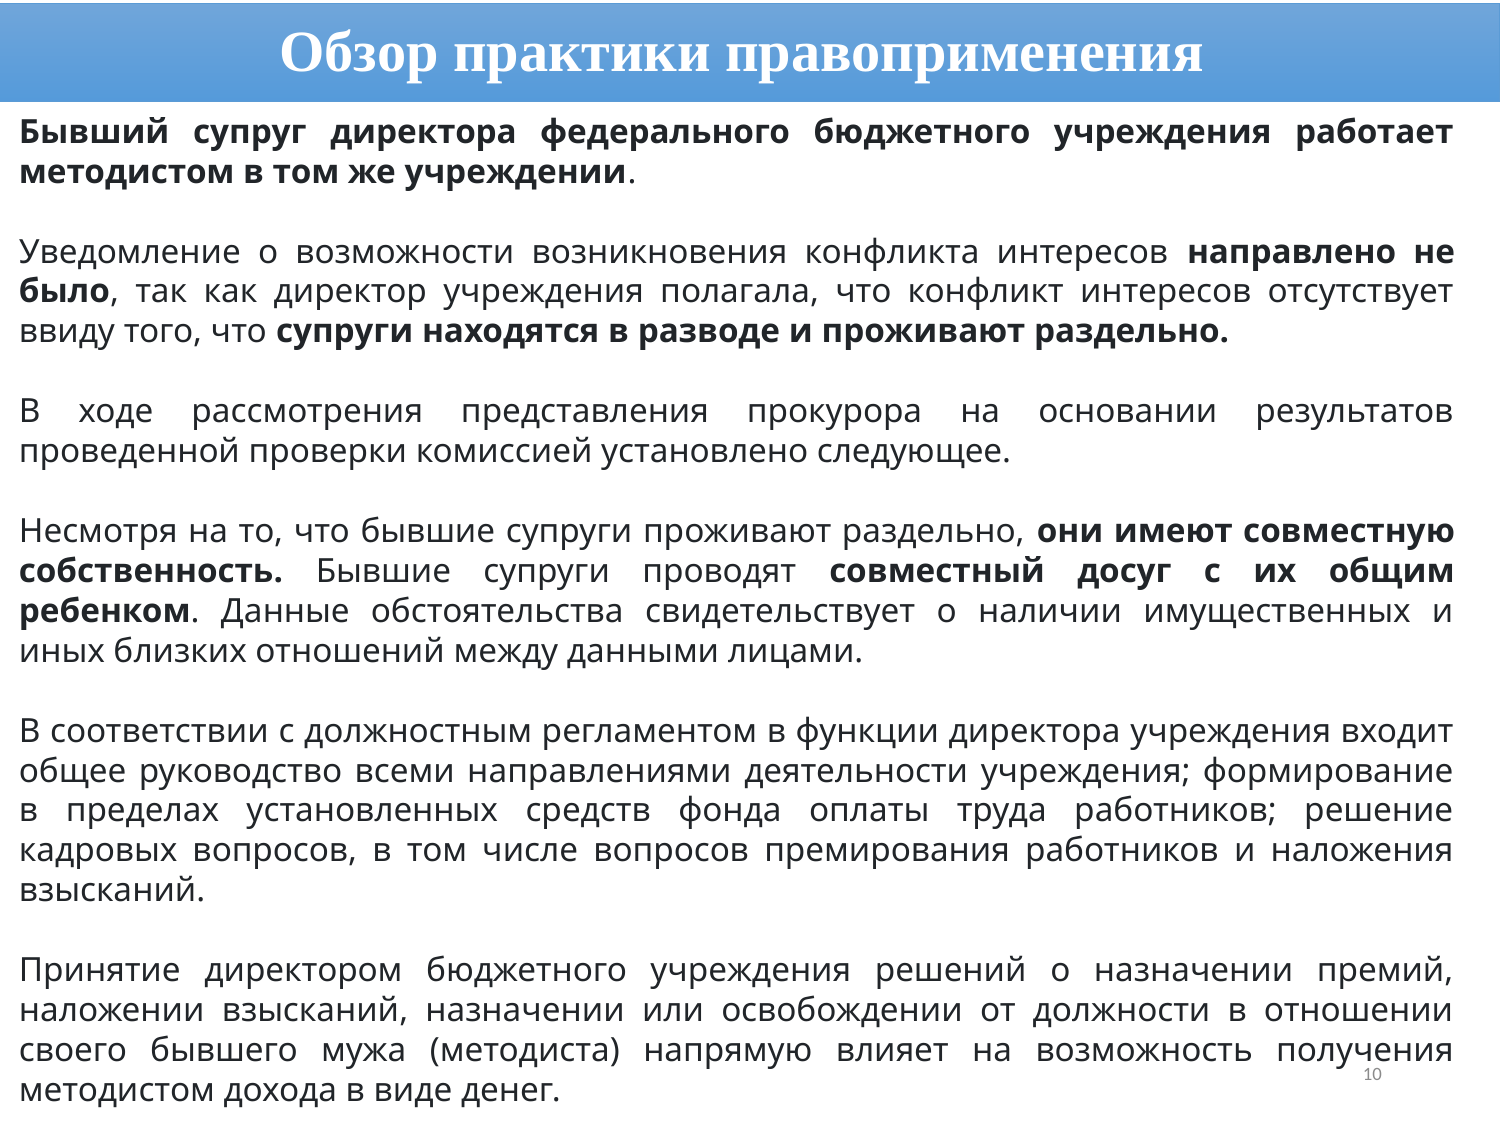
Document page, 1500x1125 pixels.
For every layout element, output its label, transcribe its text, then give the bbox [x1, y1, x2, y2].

title Обзор практики правоприменения [0, 3, 1500, 102]
list Бывший супруг директора федерального бюджетного учреждения работает методистом в том же учреждении. Уведомление о возможности возникновения конфликта интересов направлено не было, так как директор учреждения полагала, что конфликт интересов отсутствует ввиду того, что супруги находятся в разводе и проживают раздельно. В ходе рассмотрения представления прокурора на основании результатов проведенной проверки комиссией установлено следующее. Несмотря на то, что бывшие супруги проживают раздельно, они имеют совместную собственность. Бывшие супруги проводят совместный досуг с их общим ребенком. Данные обстоятельства свидетельствует о наличии имущественных и иных близких отношений между данными лицами. В соответствии с должностным регламентом в функции директора учреждения входит общее руководство всеми направлениями деятельности учреждения; формирование в пределах установленных средств фонда оплаты труда работников; решение кадровых вопросов, в том числе вопросов премирования работников и наложения взысканий. Принятие директором бюджетного учреждения решений о назначении премий, наложении взысканий, назначении или освобождении от должности в отношении своего бывшего мужа (методиста) напрямую влияет на возможность получения методистом дохода в виде денег. [3, 54, 1471, 1094]
slide_number 10 [1059, 1042, 1397, 1103]
